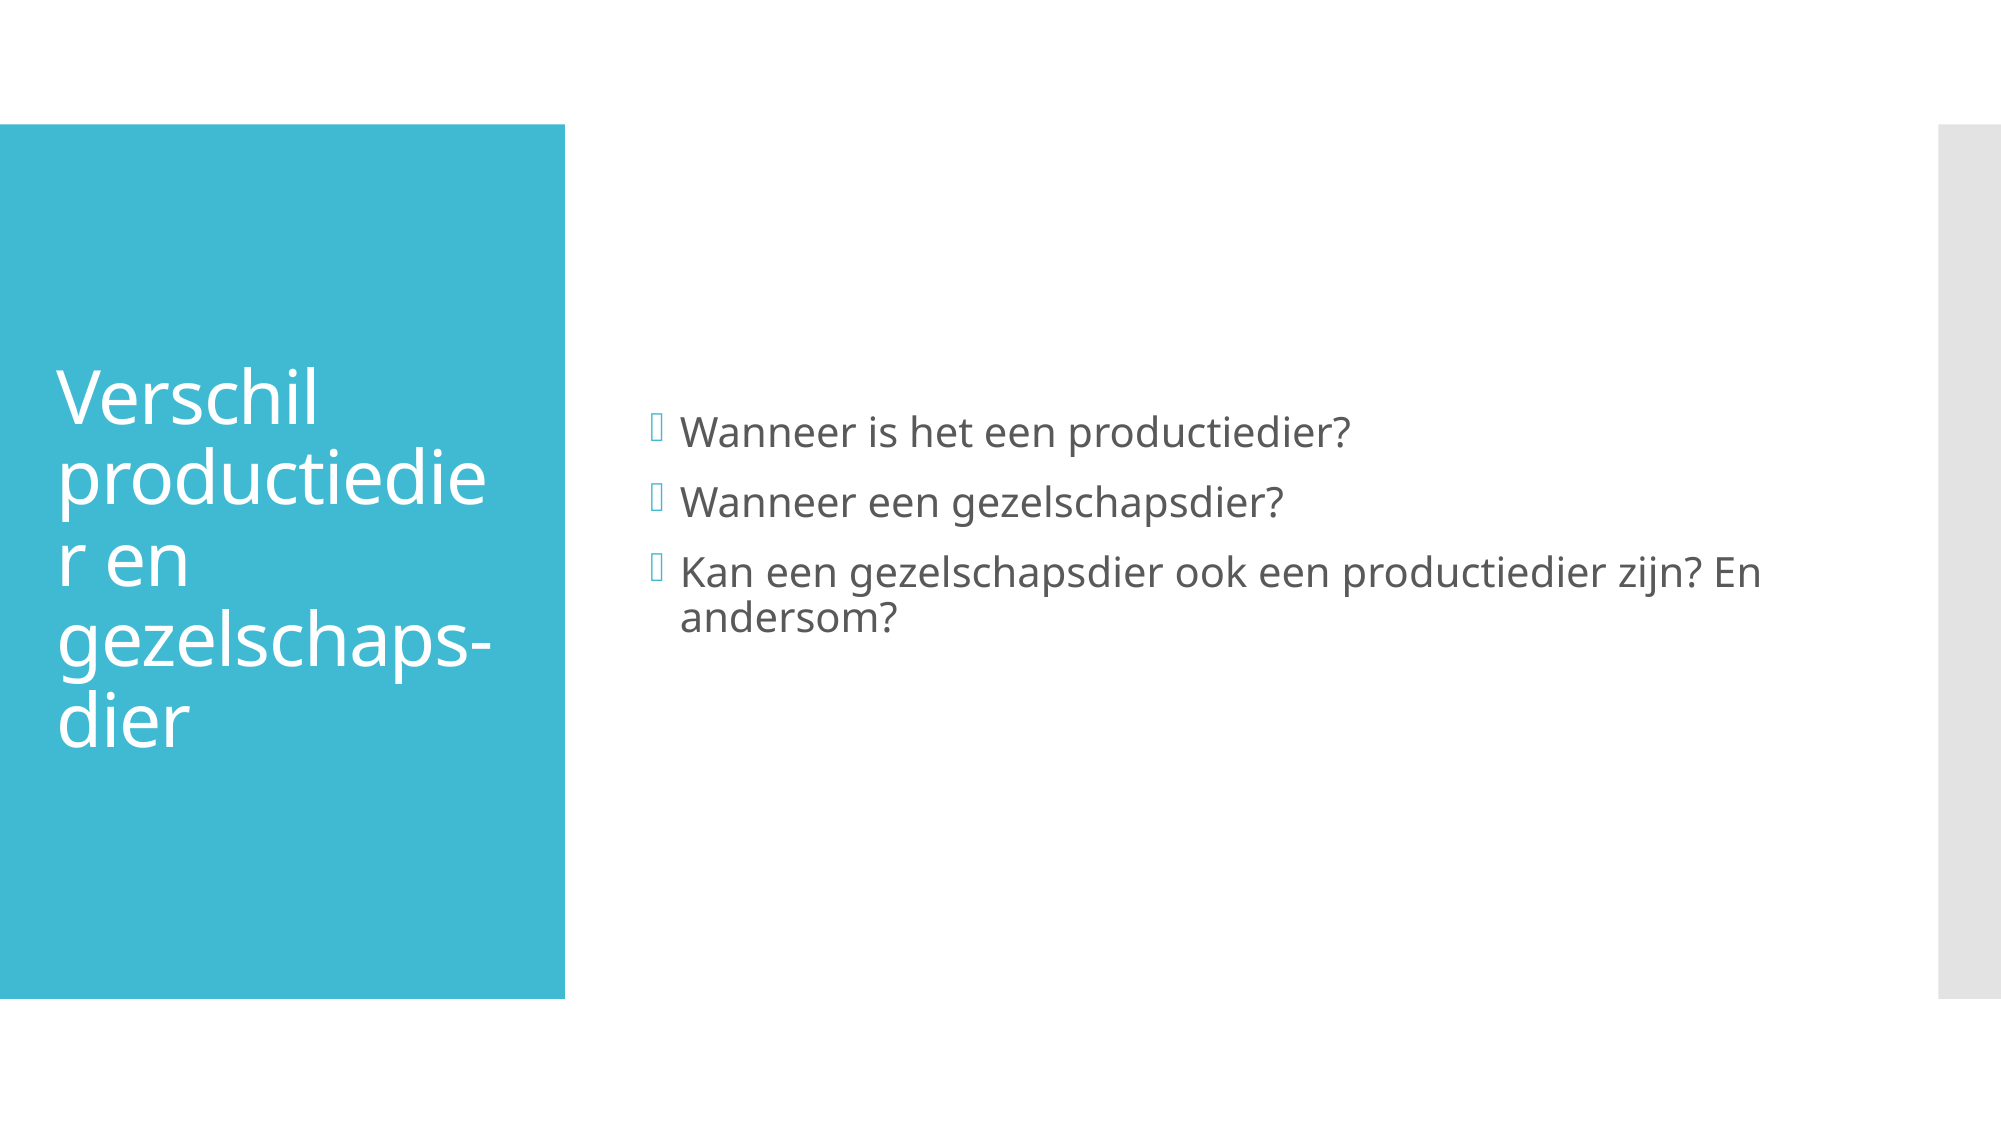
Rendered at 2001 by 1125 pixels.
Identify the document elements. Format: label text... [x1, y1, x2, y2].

list Wanneer is het een productiedier? Wanneer een gezelschapsdier? Kan een gezelschapsdier ook een productiedier zijn? En andersom? [634, 141, 1835, 982]
title Verschil productiedier en gezelschaps- dier [41, 184, 525, 940]
